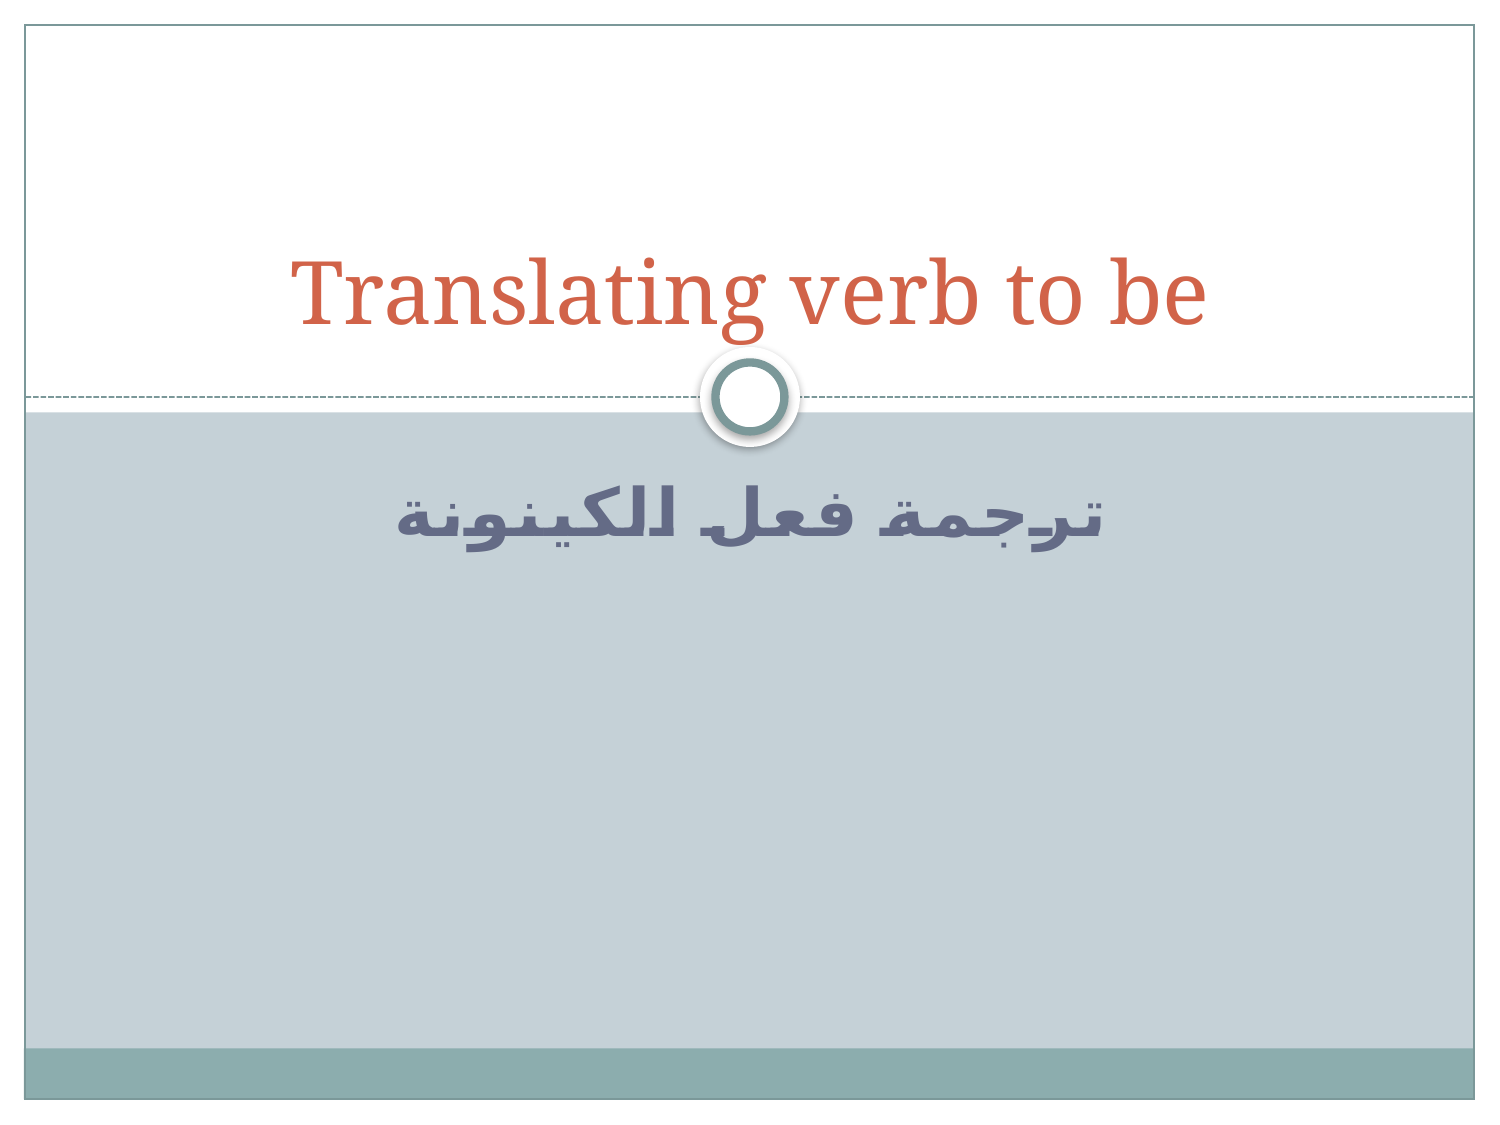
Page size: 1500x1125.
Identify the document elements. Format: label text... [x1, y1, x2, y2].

subtitle ترجمة فعل الكينونة [225, 462, 1275, 750]
title Translating verb to be [112, 62, 1388, 350]
